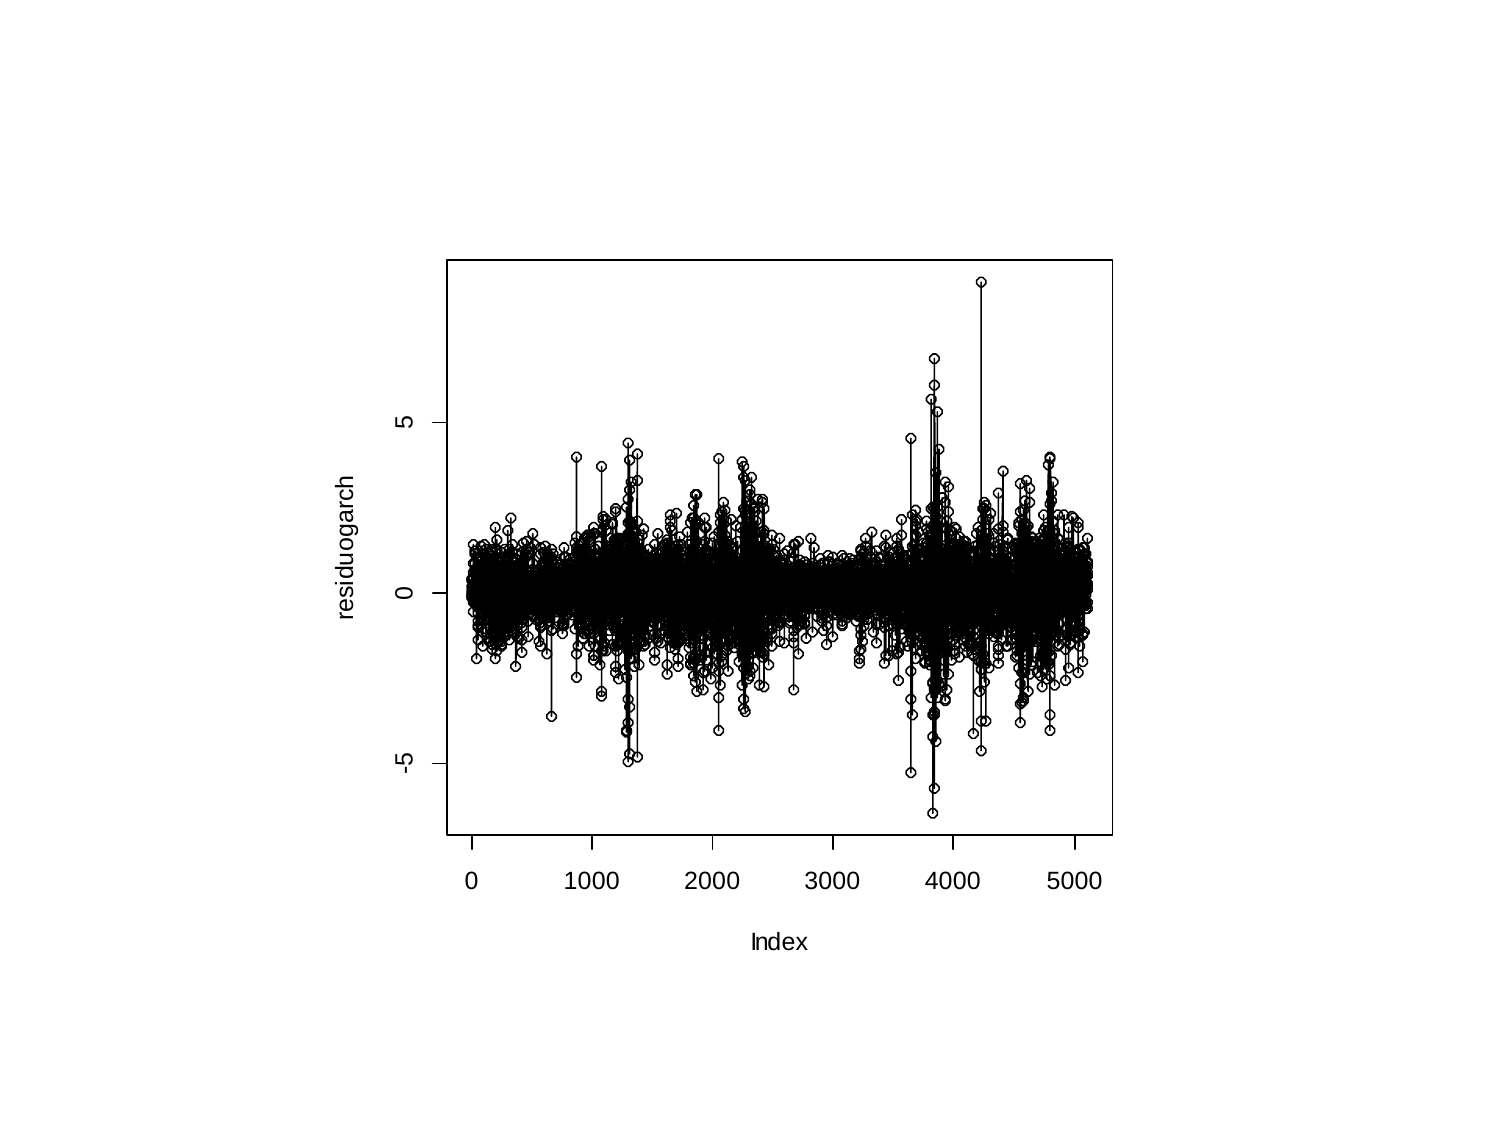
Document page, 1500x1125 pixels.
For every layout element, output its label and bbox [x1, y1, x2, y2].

picture [324, 138, 1176, 987]
